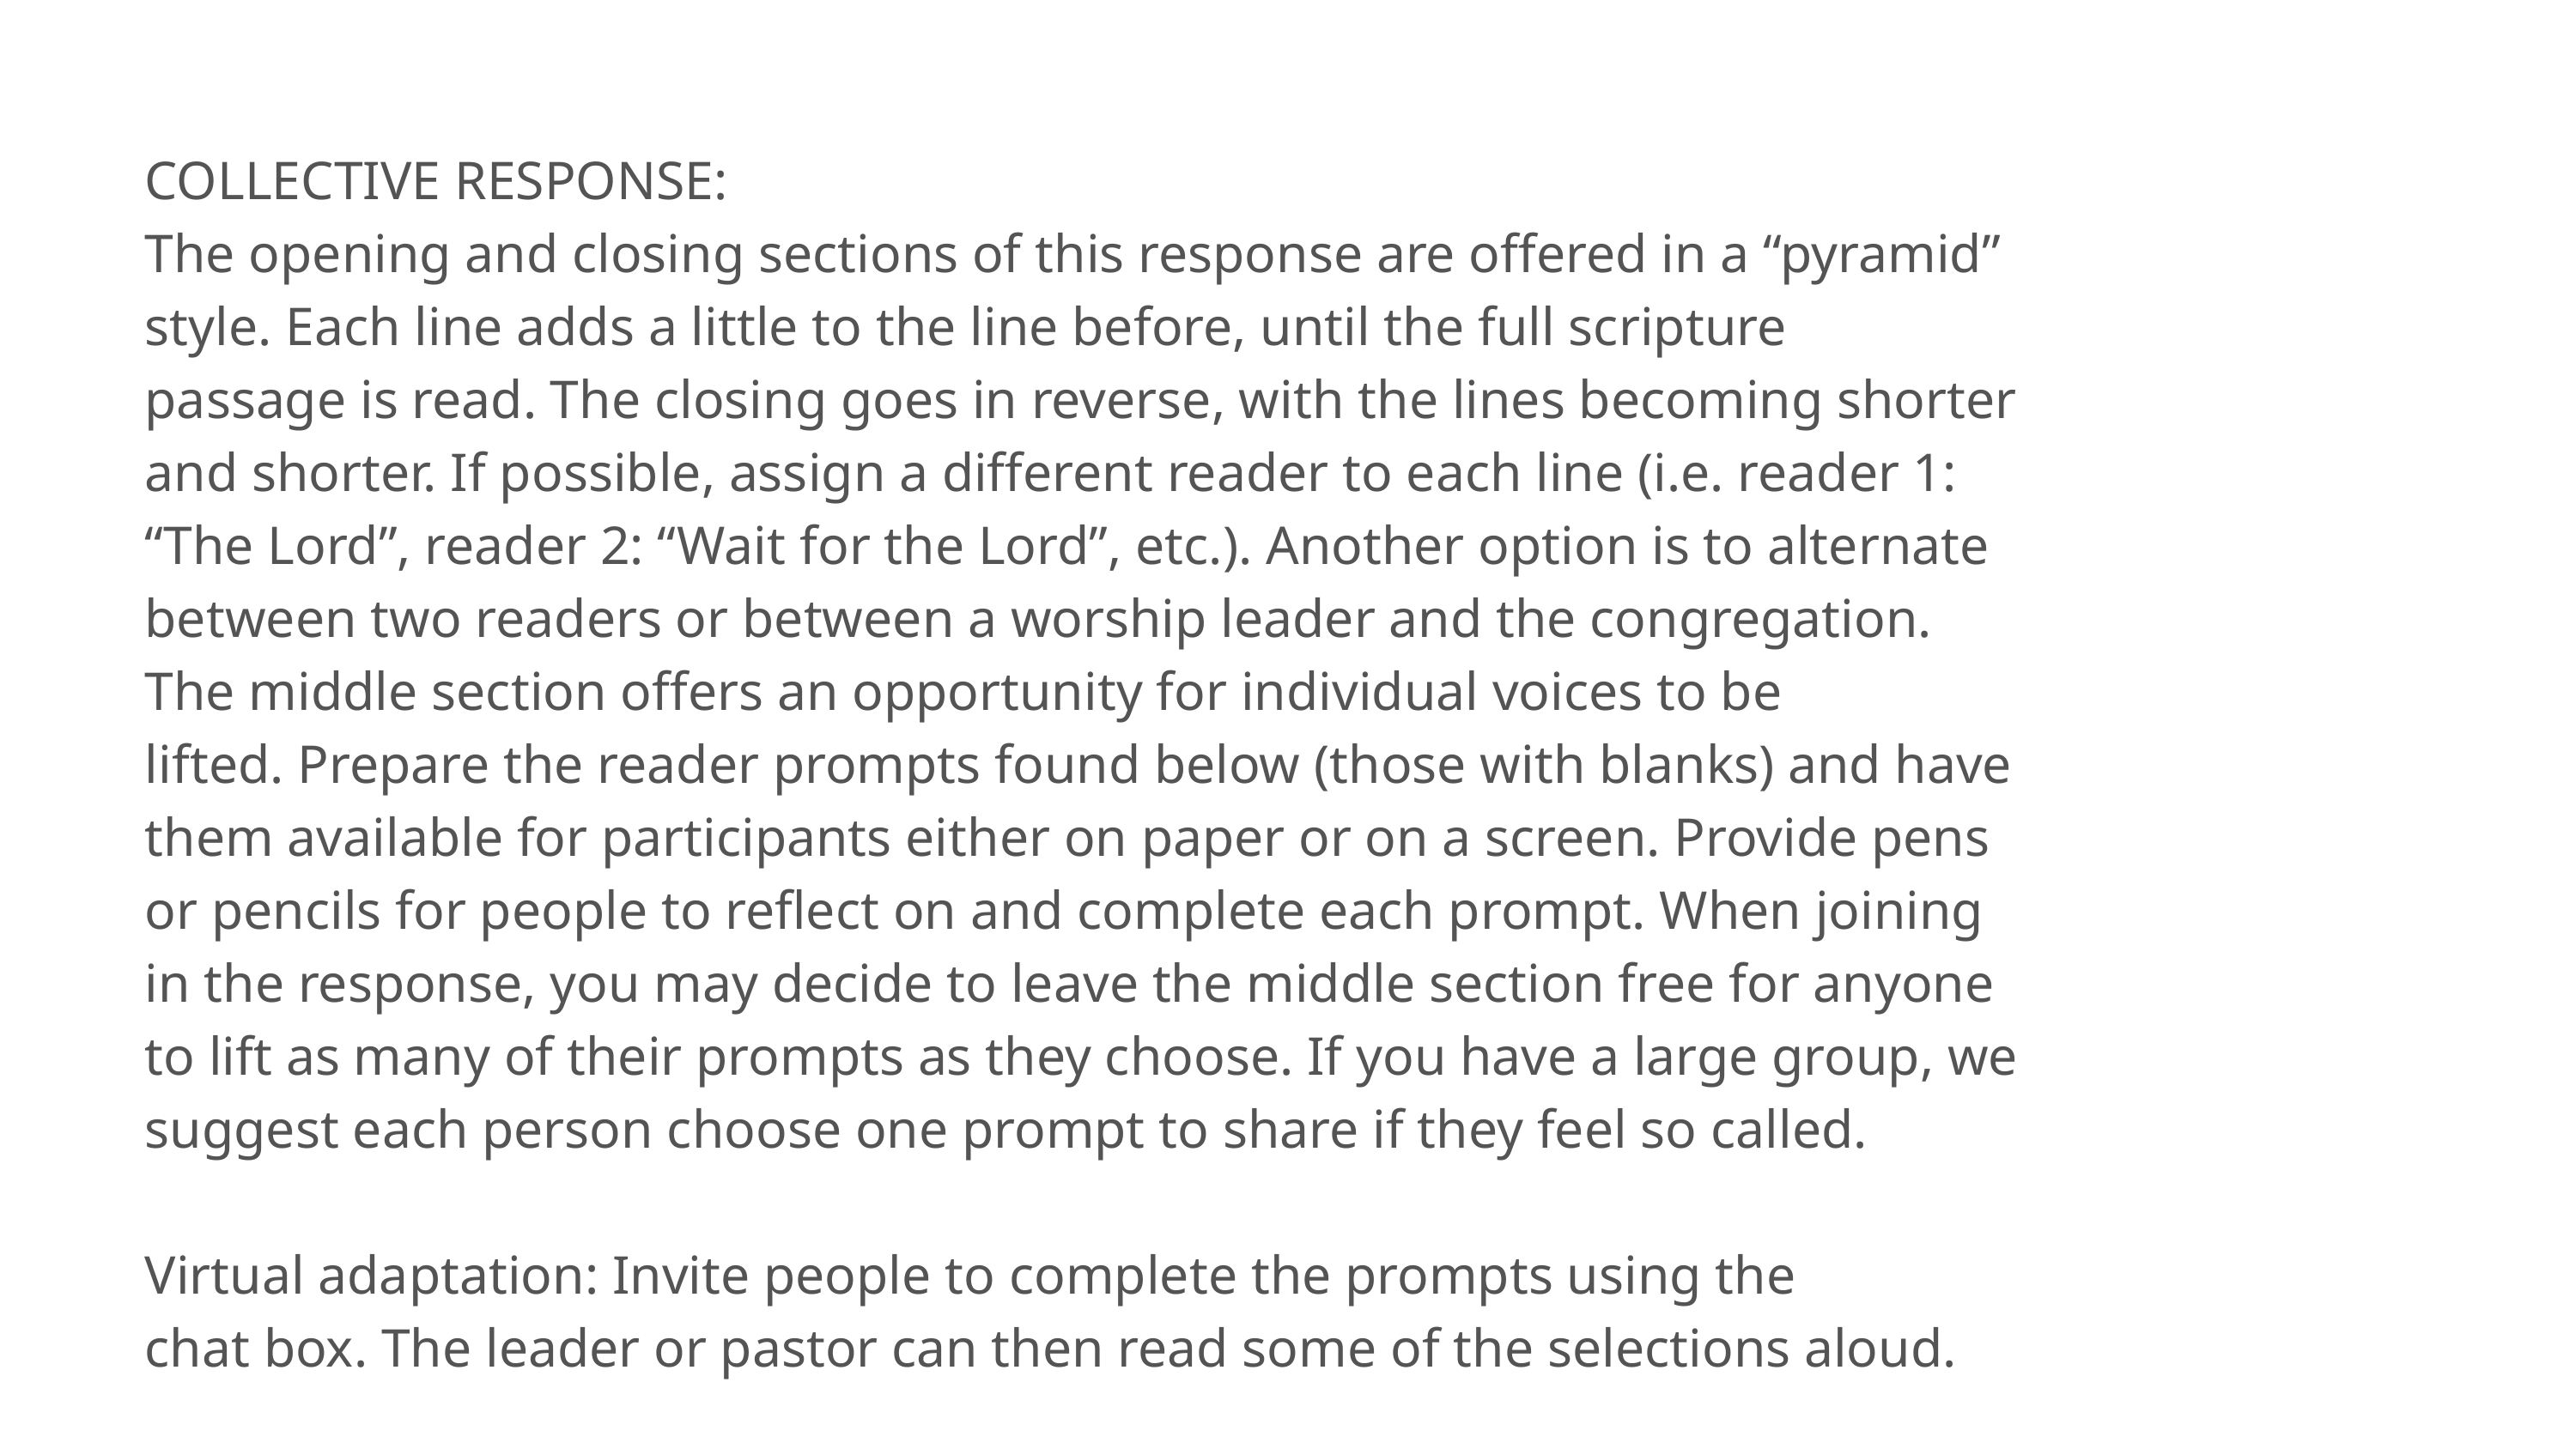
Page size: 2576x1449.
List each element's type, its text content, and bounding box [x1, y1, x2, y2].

text_box COLLECTIVE RESPONSE: The opening and closing sections of this response are offered in a “pyramid” style. Each line adds a little to the line before, until the full scripture passage is read. The closing goes in reverse, with the lines becoming shorter and shorter. If possible, assign a different reader to each line (i.e. reader 1: “The Lord”, reader 2: “Wait for the Lord”, etc.). Another option is to alternate between two readers or between a worship leader and the congregation. The middle section offers an opportunity for individual voices to be lifted. Prepare the reader prompts found below (those with blanks) and have them available for participants either on paper or on a screen. Provide pens or pencils for people to reflect on and complete each prompt. When joining in the response, you may decide to leave the middle section free for anyone to lift as many of their prompts as they choose. If you have a large group, we suggest each person choose one prompt to share if they feel so called. Virtual adaptation: Invite people to complete the prompts using the chat box. The leader or pastor can then read some of the selections aloud. [144, 136, 2243, 1378]
